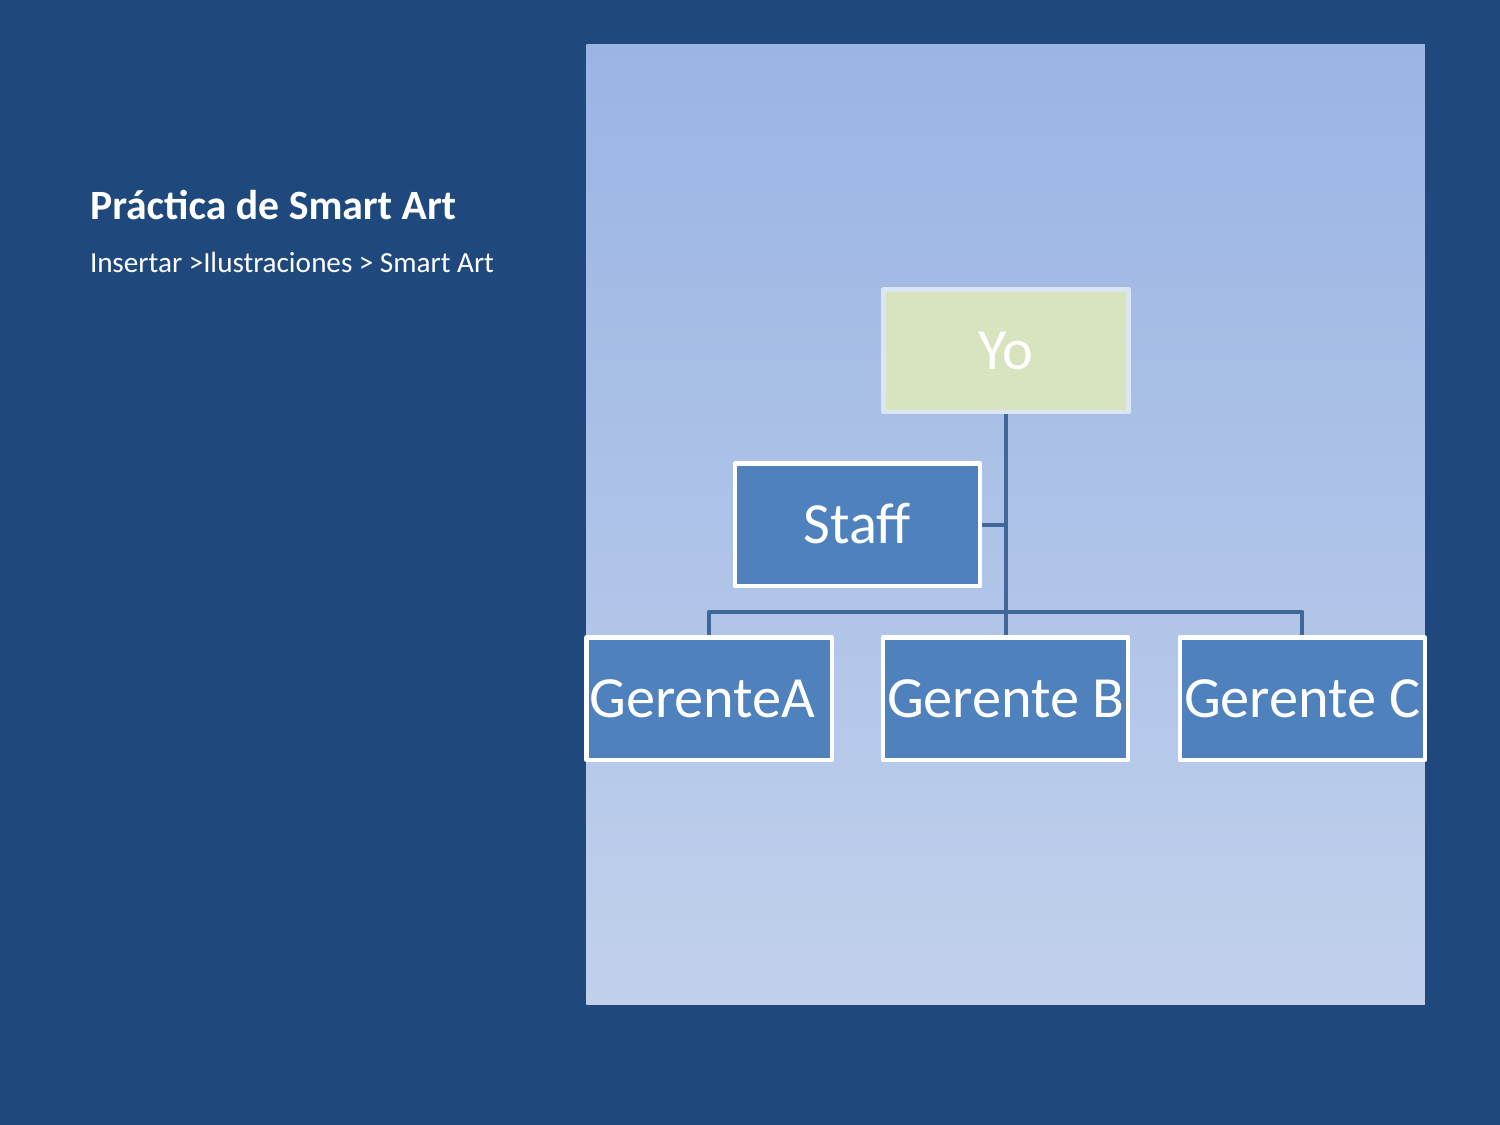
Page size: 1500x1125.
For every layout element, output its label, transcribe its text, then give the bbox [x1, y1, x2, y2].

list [586, 44, 1426, 1006]
title Práctica de Smart Art [75, 44, 569, 235]
list Insertar >Ilustraciones > Smart Art [75, 235, 569, 1005]
